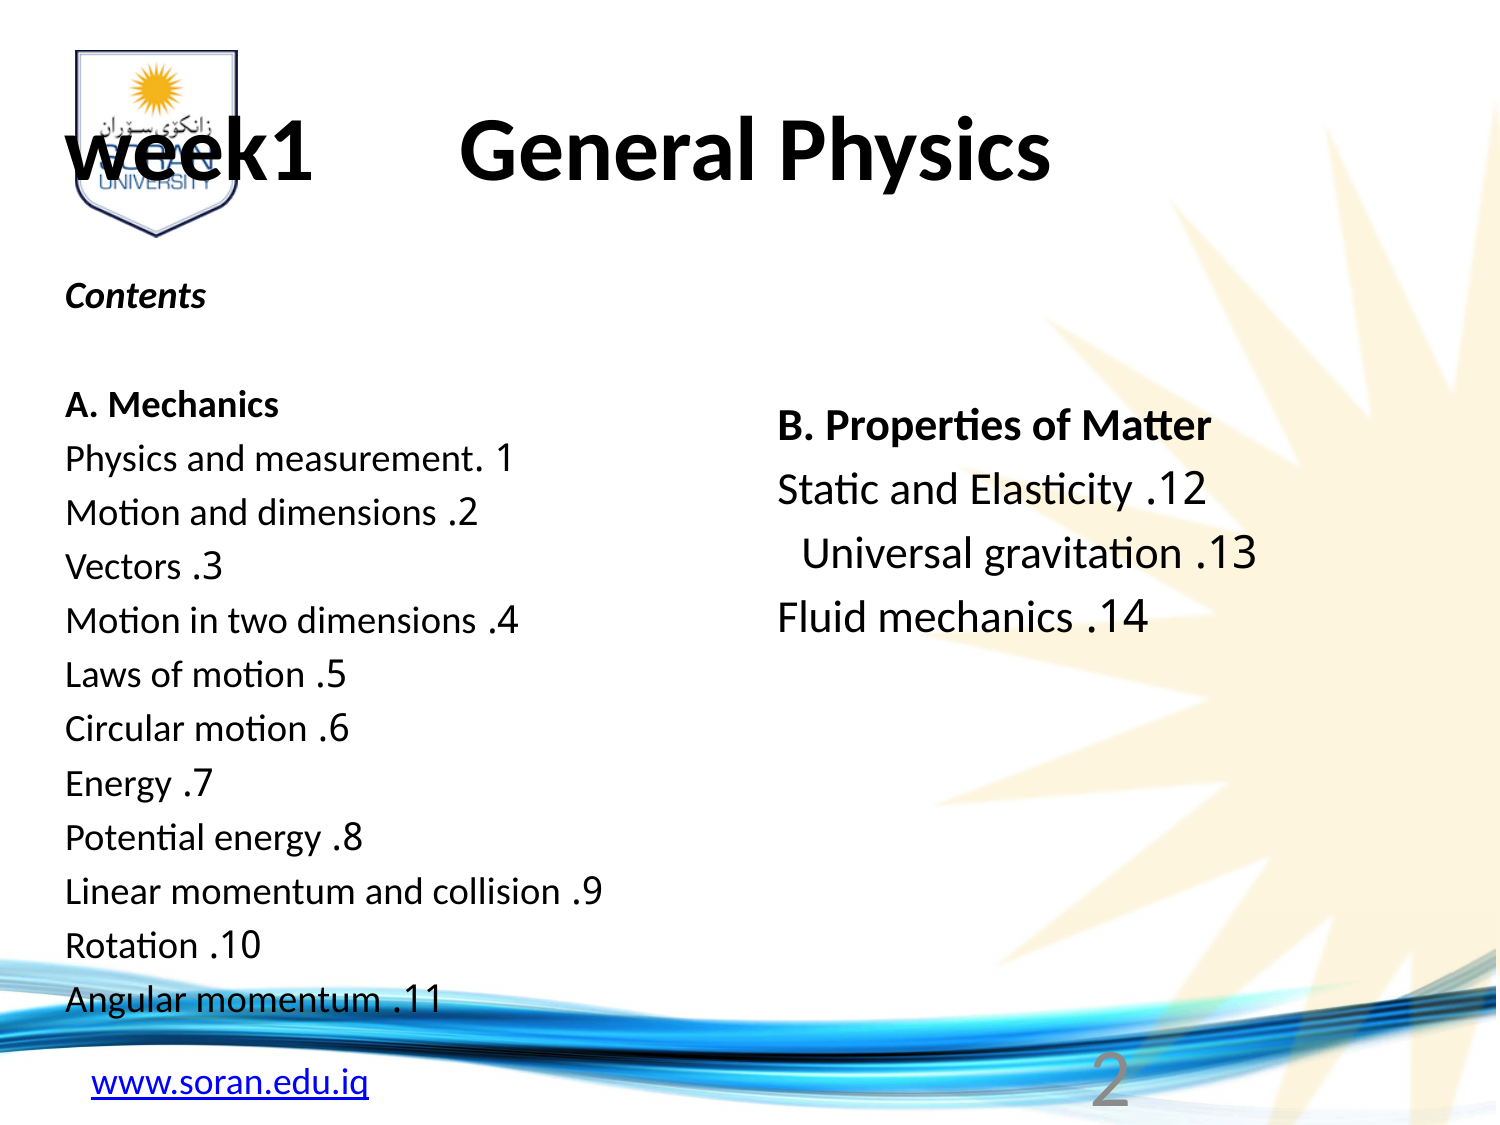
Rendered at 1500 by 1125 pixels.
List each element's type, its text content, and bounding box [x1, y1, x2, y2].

picture [75, 213, 238, 238]
text_box B. Properties of Matter 12. Static and Elasticity 13. Universal gravitation 14. Fluid mechanics [762, 387, 1475, 1038]
slide_number 2 [1074, 1042, 1425, 1103]
text_box week1 General Physics [49, 75, 1475, 213]
picture [75, 50, 238, 75]
text_box Contents A. Mechanics 1 .Physics and measurement 2. Motion and dimensions 3. Vectors 4. Motion in two dimensions 5. Laws of motion 6. Circular motion 7. Energy 8. Potential energy 9. Linear momentum and collision 10. Rotation 11. Angular momentum [49, 262, 738, 1038]
picture [0, 99, 1500, 1125]
